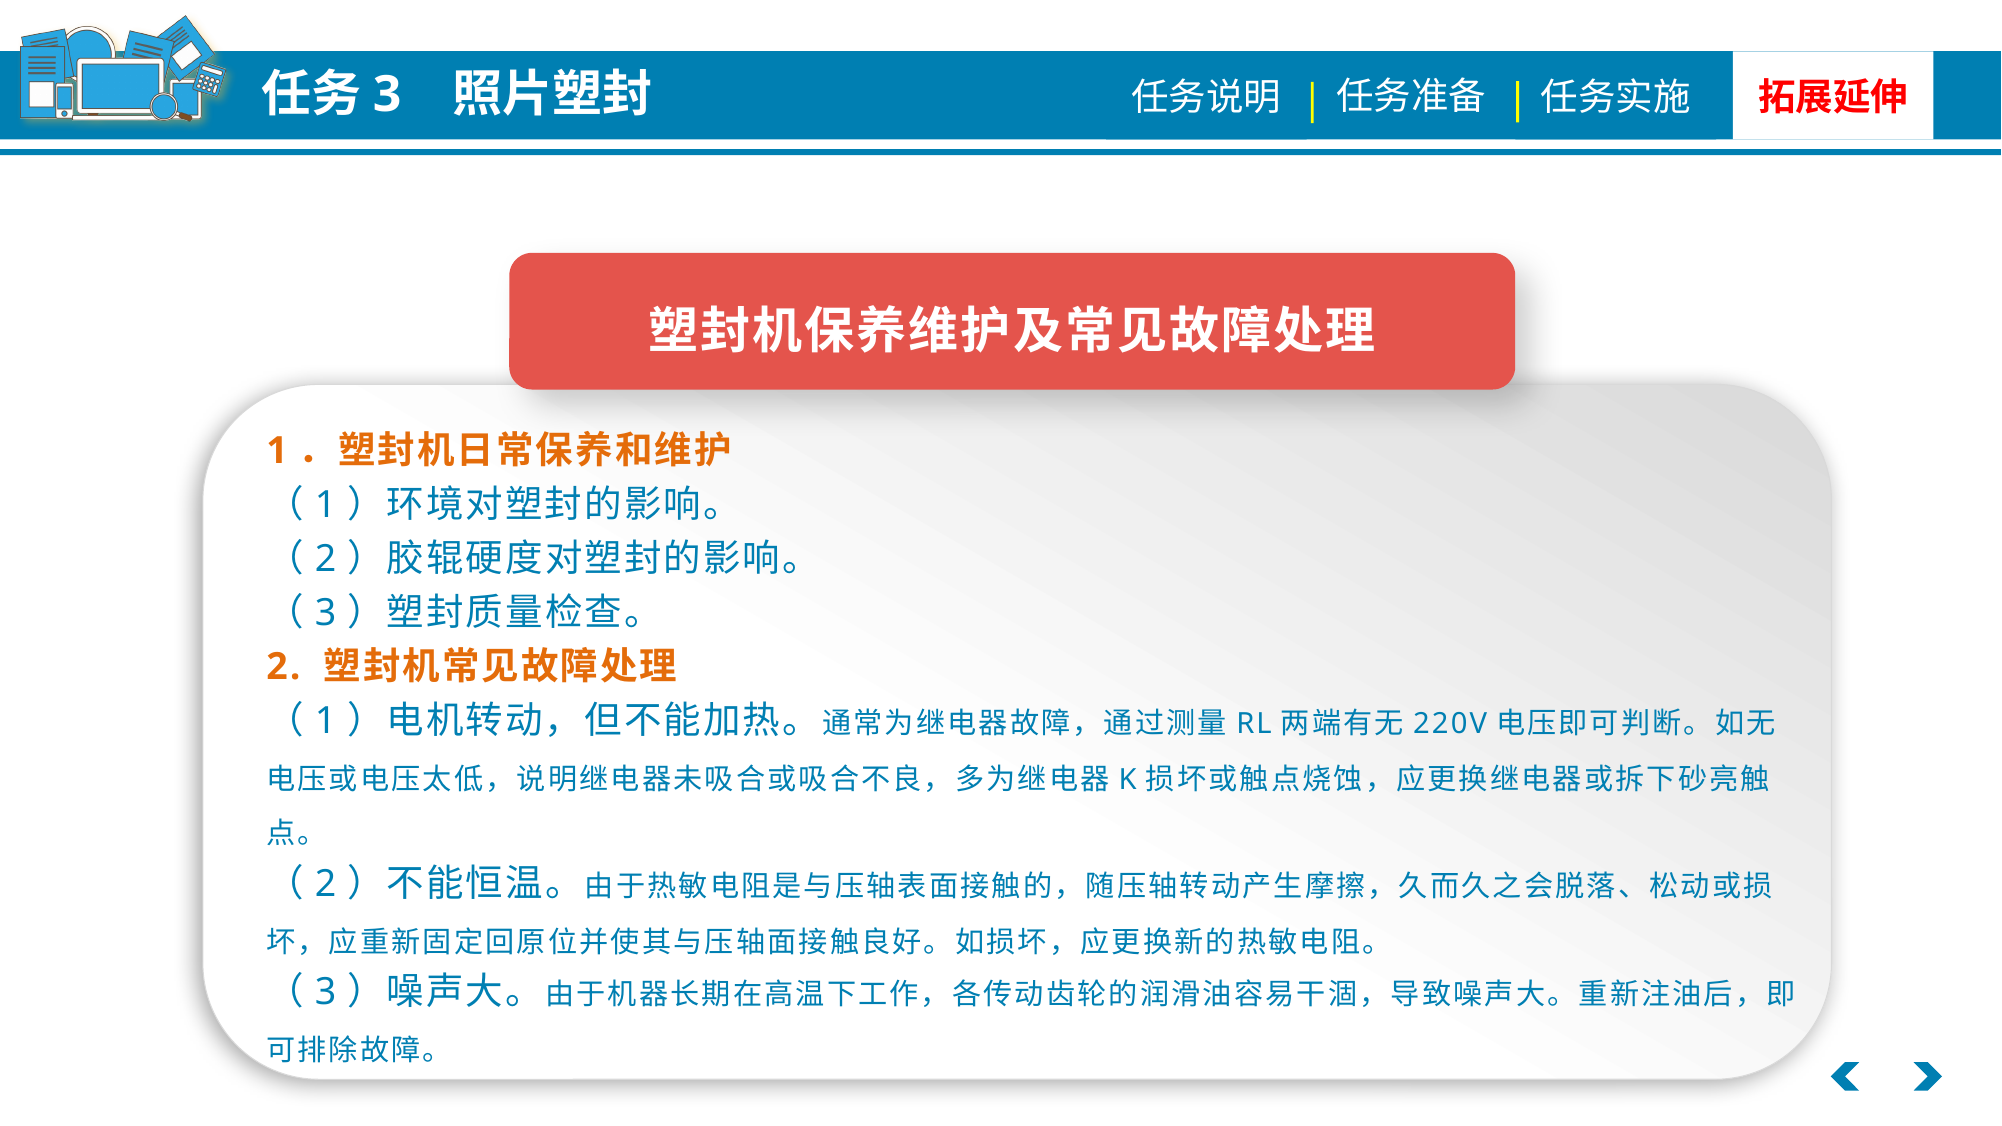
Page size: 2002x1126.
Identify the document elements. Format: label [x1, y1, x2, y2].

text_box [202, 252, 1832, 1080]
text_box [0, 0, 2001, 1107]
